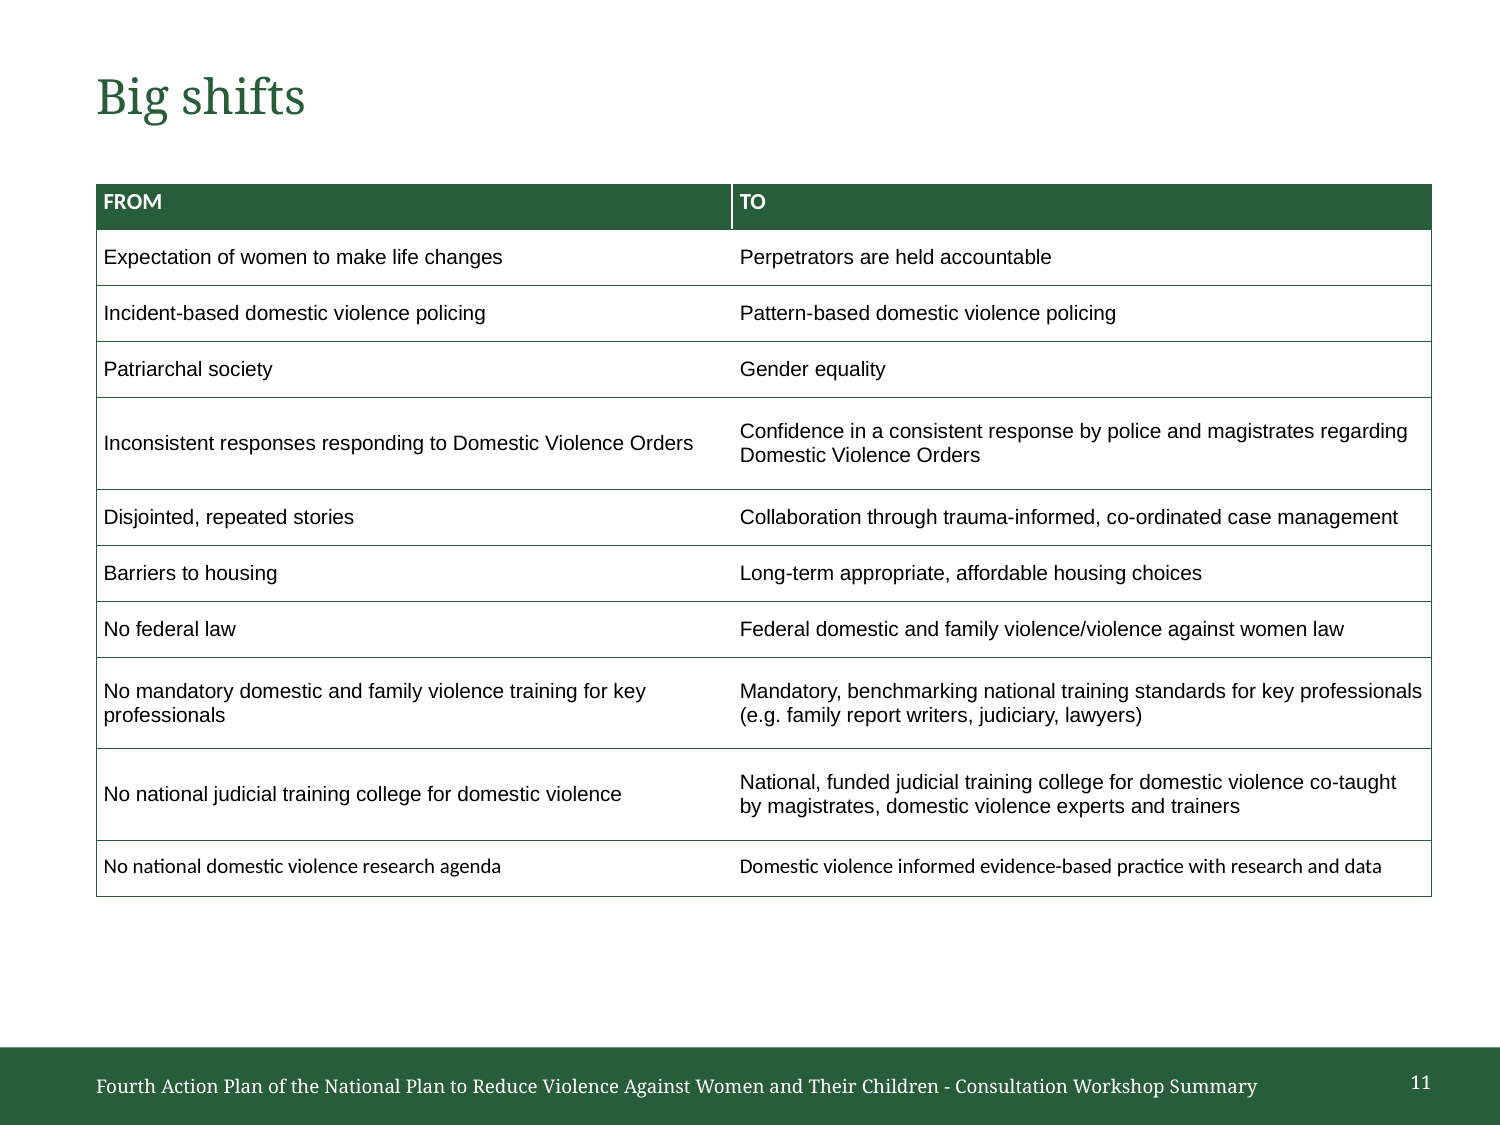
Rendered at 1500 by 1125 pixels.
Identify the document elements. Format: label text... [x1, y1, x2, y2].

table_header FROM [97, 185, 731, 229]
table_cell No federal law [97, 602, 731, 657]
table_cell Mandatory, benchmarking national training standards for key professionals (e.g. family report writers, judiciary, lawyers) [733, 658, 1431, 748]
table_cell Expectation of women to make life changes [97, 230, 731, 285]
text_box Fourth Action Plan of the National Plan to Reduce Violence Against Women and Their Children - Consultation Workshop Summary [96, 1074, 1273, 1098]
slide_number 11 [1409, 1072, 1433, 1095]
table_cell No mandatory domestic and family violence training for key professionals [97, 658, 731, 748]
table_cell Pattern-based domestic violence policing [733, 286, 1431, 341]
table_cell National, funded judicial training college for domestic violence co-taught by magistrates, domestic violence experts and trainers [733, 749, 1431, 840]
table_cell Domestic violence informed evidence-based practice with research and data [733, 841, 1431, 896]
table_cell Patriarchal society [97, 342, 731, 397]
table_cell Collaboration through trauma-informed, co-ordinated case management [733, 490, 1431, 545]
title Big shifts [95, 76, 1405, 133]
table_cell Gender equality [733, 342, 1431, 397]
table_header TO [733, 185, 1431, 229]
table_cell Perpetrators are held accountable [733, 230, 1431, 285]
table_cell Incident-based domestic violence policing [97, 286, 731, 341]
table_cell Disjointed, repeated stories [97, 490, 731, 545]
table_cell Barriers to housing [97, 546, 731, 601]
table_cell No national domestic violence research agenda [97, 841, 731, 896]
table_cell Confidence in a consistent response by police and magistrates regarding Domestic Violence Orders [733, 398, 1431, 489]
table_cell No national judicial training college for domestic violence [97, 749, 731, 840]
table_cell Inconsistent responses responding to Domestic Violence Orders [97, 398, 731, 489]
table_cell Long-term appropriate, affordable housing choices [733, 546, 1431, 601]
table_cell Federal domestic and family violence/violence against women law [733, 602, 1431, 657]
